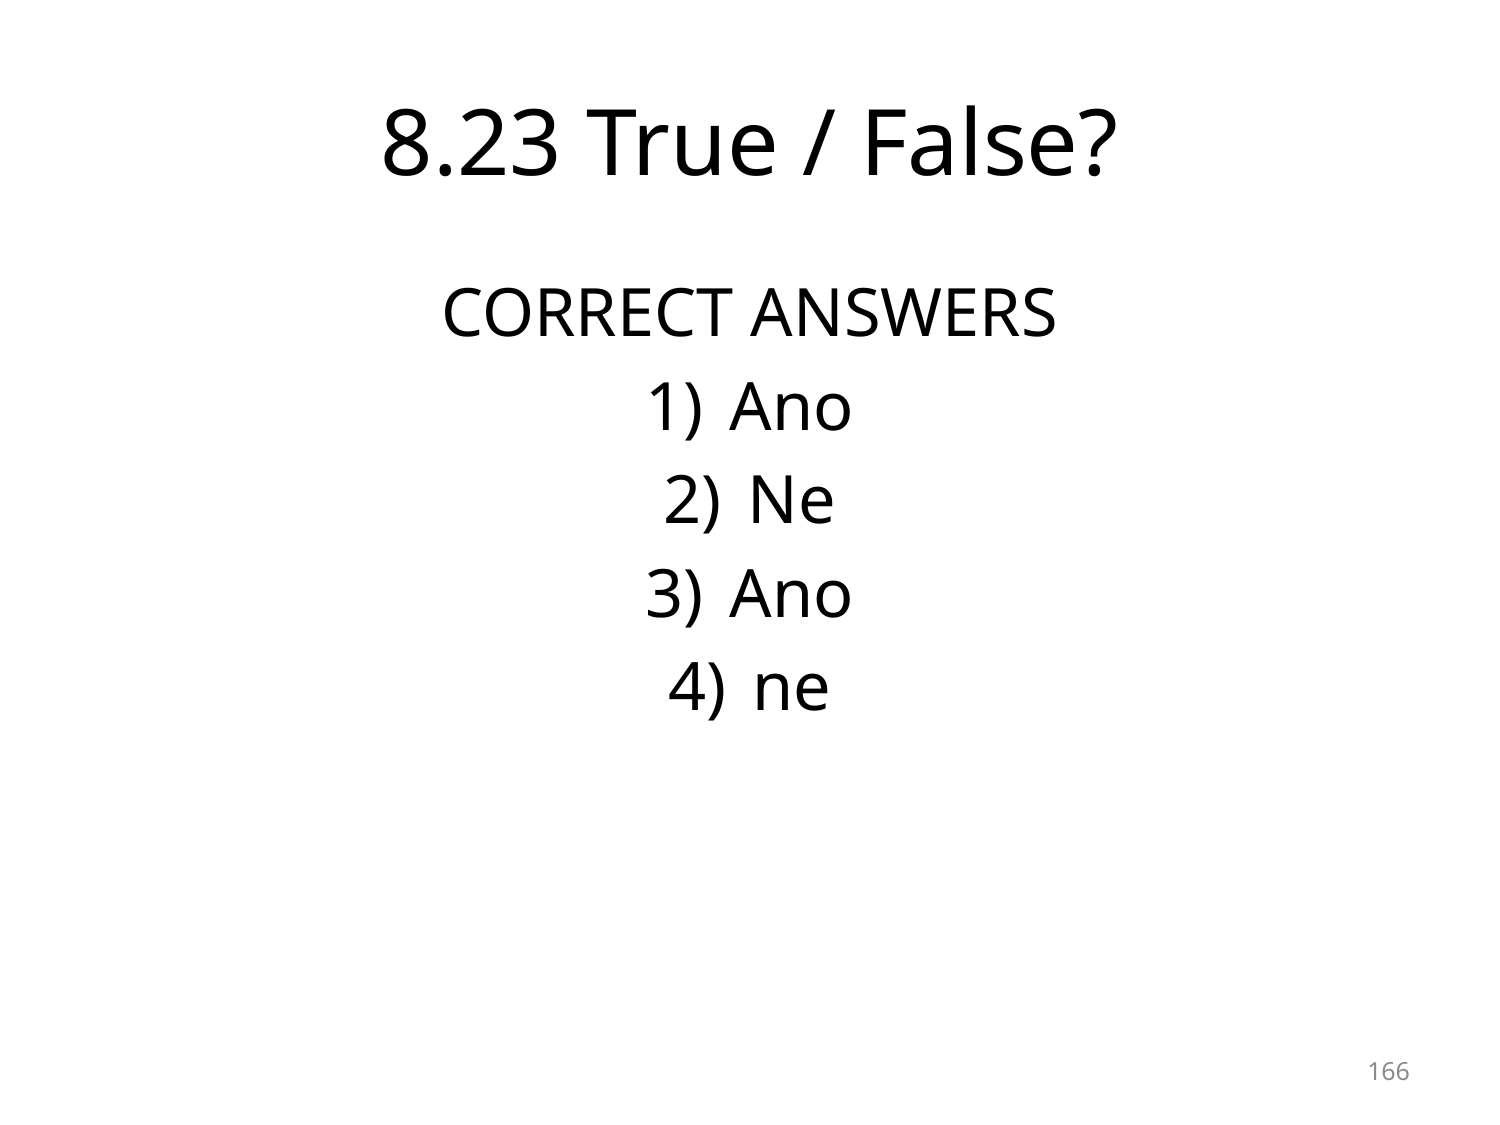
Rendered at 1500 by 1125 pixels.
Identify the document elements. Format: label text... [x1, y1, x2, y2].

slide_number 166 [1074, 1042, 1425, 1103]
list CORRECT ANSWERS Ano Ne Ano ne [75, 262, 1425, 1005]
title 8.23 True / False? [75, 45, 1425, 233]
